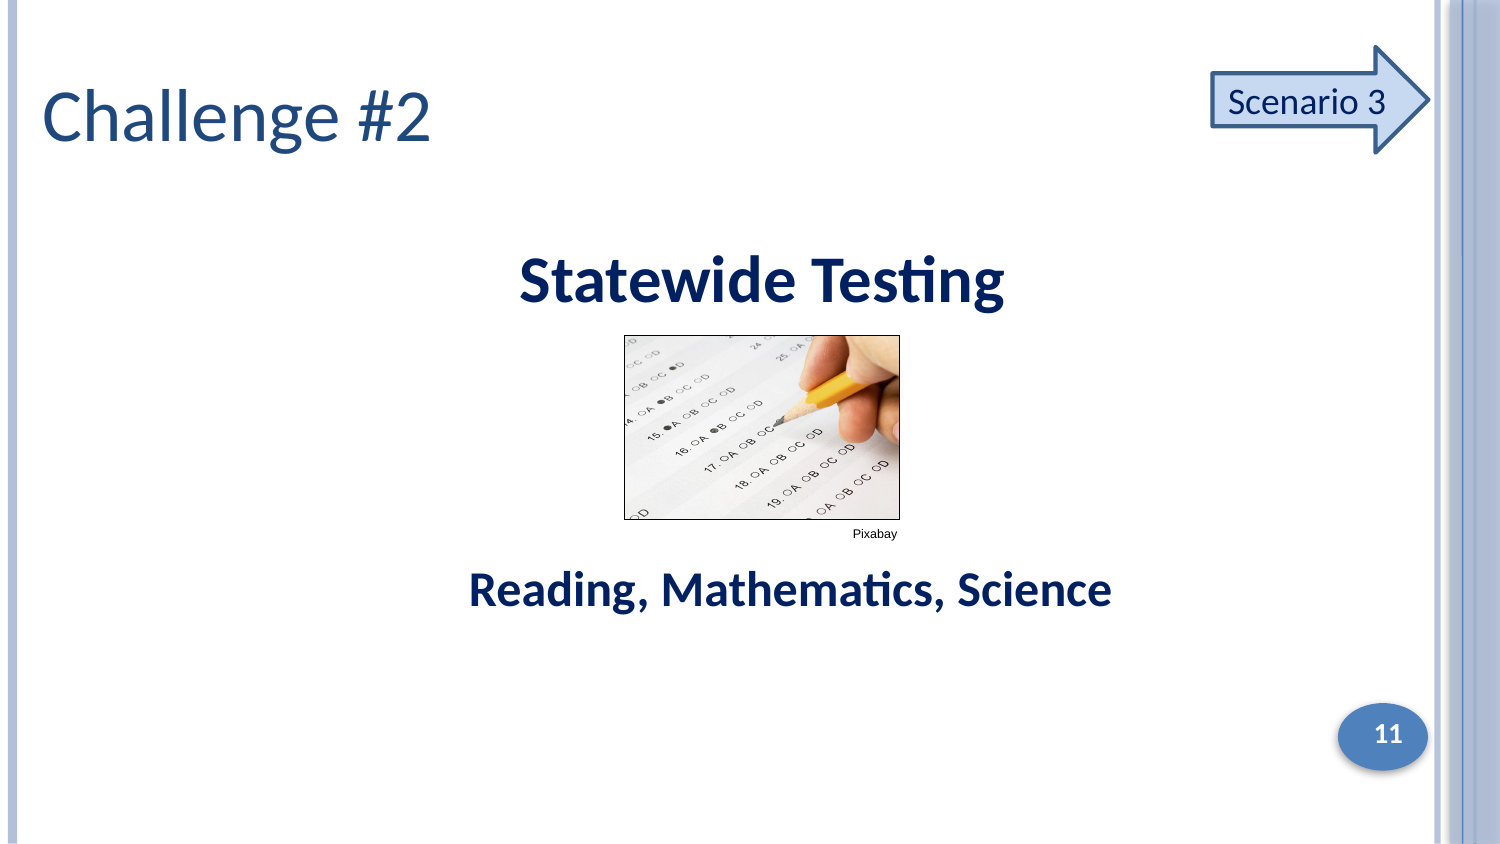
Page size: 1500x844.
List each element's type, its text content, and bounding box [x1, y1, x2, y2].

slide_number 11 [1357, 709, 1420, 755]
text_box Reading, Mathematics, Science [454, 549, 1128, 625]
text_box Statewide Testing [504, 228, 1021, 324]
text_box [624, 335, 914, 550]
text_box Scenario 3 [1210, 44, 1431, 155]
text_box Challenge #2 [27, 59, 448, 164]
